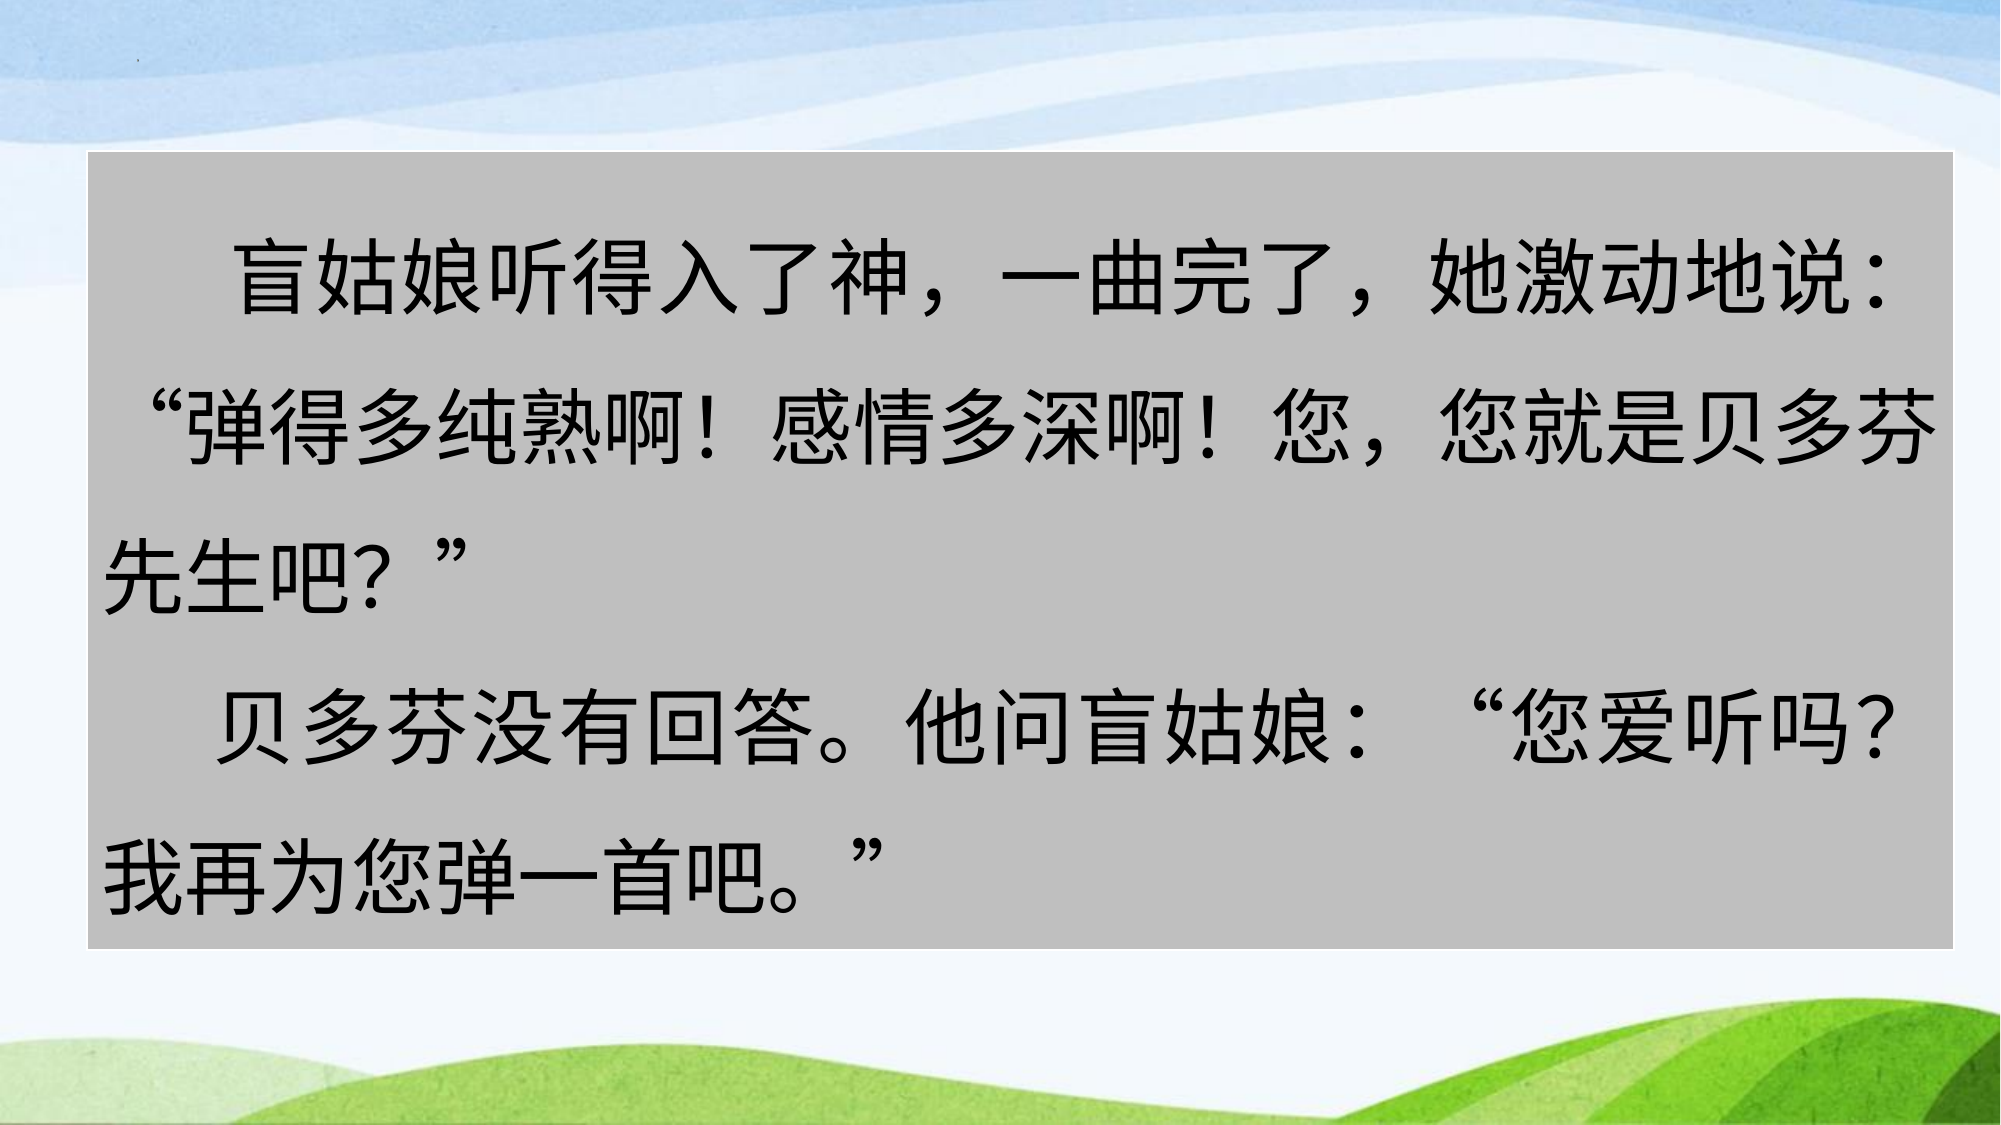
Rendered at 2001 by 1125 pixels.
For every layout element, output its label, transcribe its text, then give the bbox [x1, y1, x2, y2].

picture [0, 0, 2001, 1125]
text_box 盲姑娘听得入了神，一曲完了，她激动地说：“弹得多纯熟啊！感情多深啊！您，您就是贝多芬先生吧？” 贝多芬没有回答。他问盲姑娘：“您爱听吗？我再为您弹一首吧。” [86, 150, 1955, 951]
